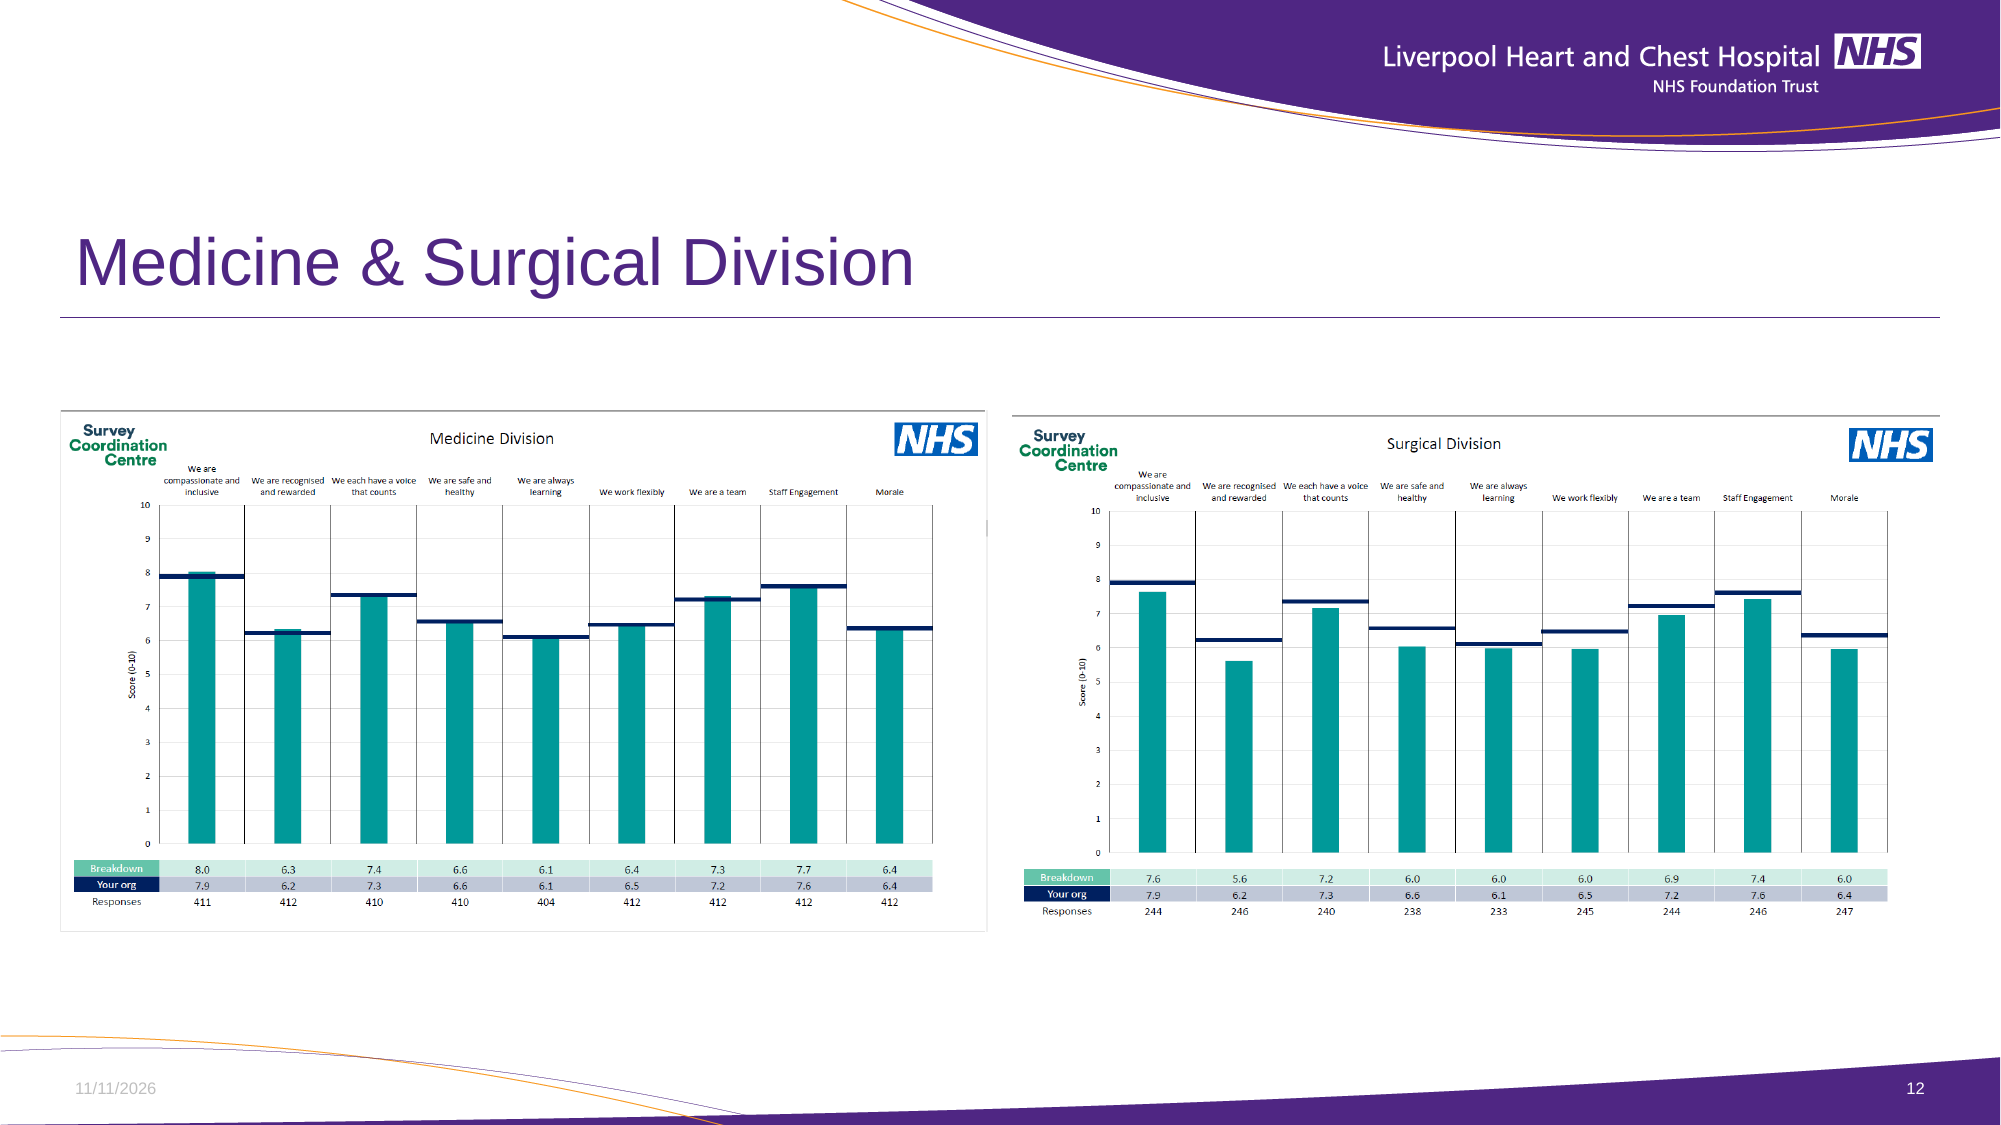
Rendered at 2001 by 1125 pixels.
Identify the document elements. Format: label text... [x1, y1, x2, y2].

picture [0, 0, 2001, 1125]
title Medicine & Surgical Division [60, 169, 1940, 308]
slide_number 12 [1489, 1058, 1940, 1118]
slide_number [60, 1058, 511, 1118]
